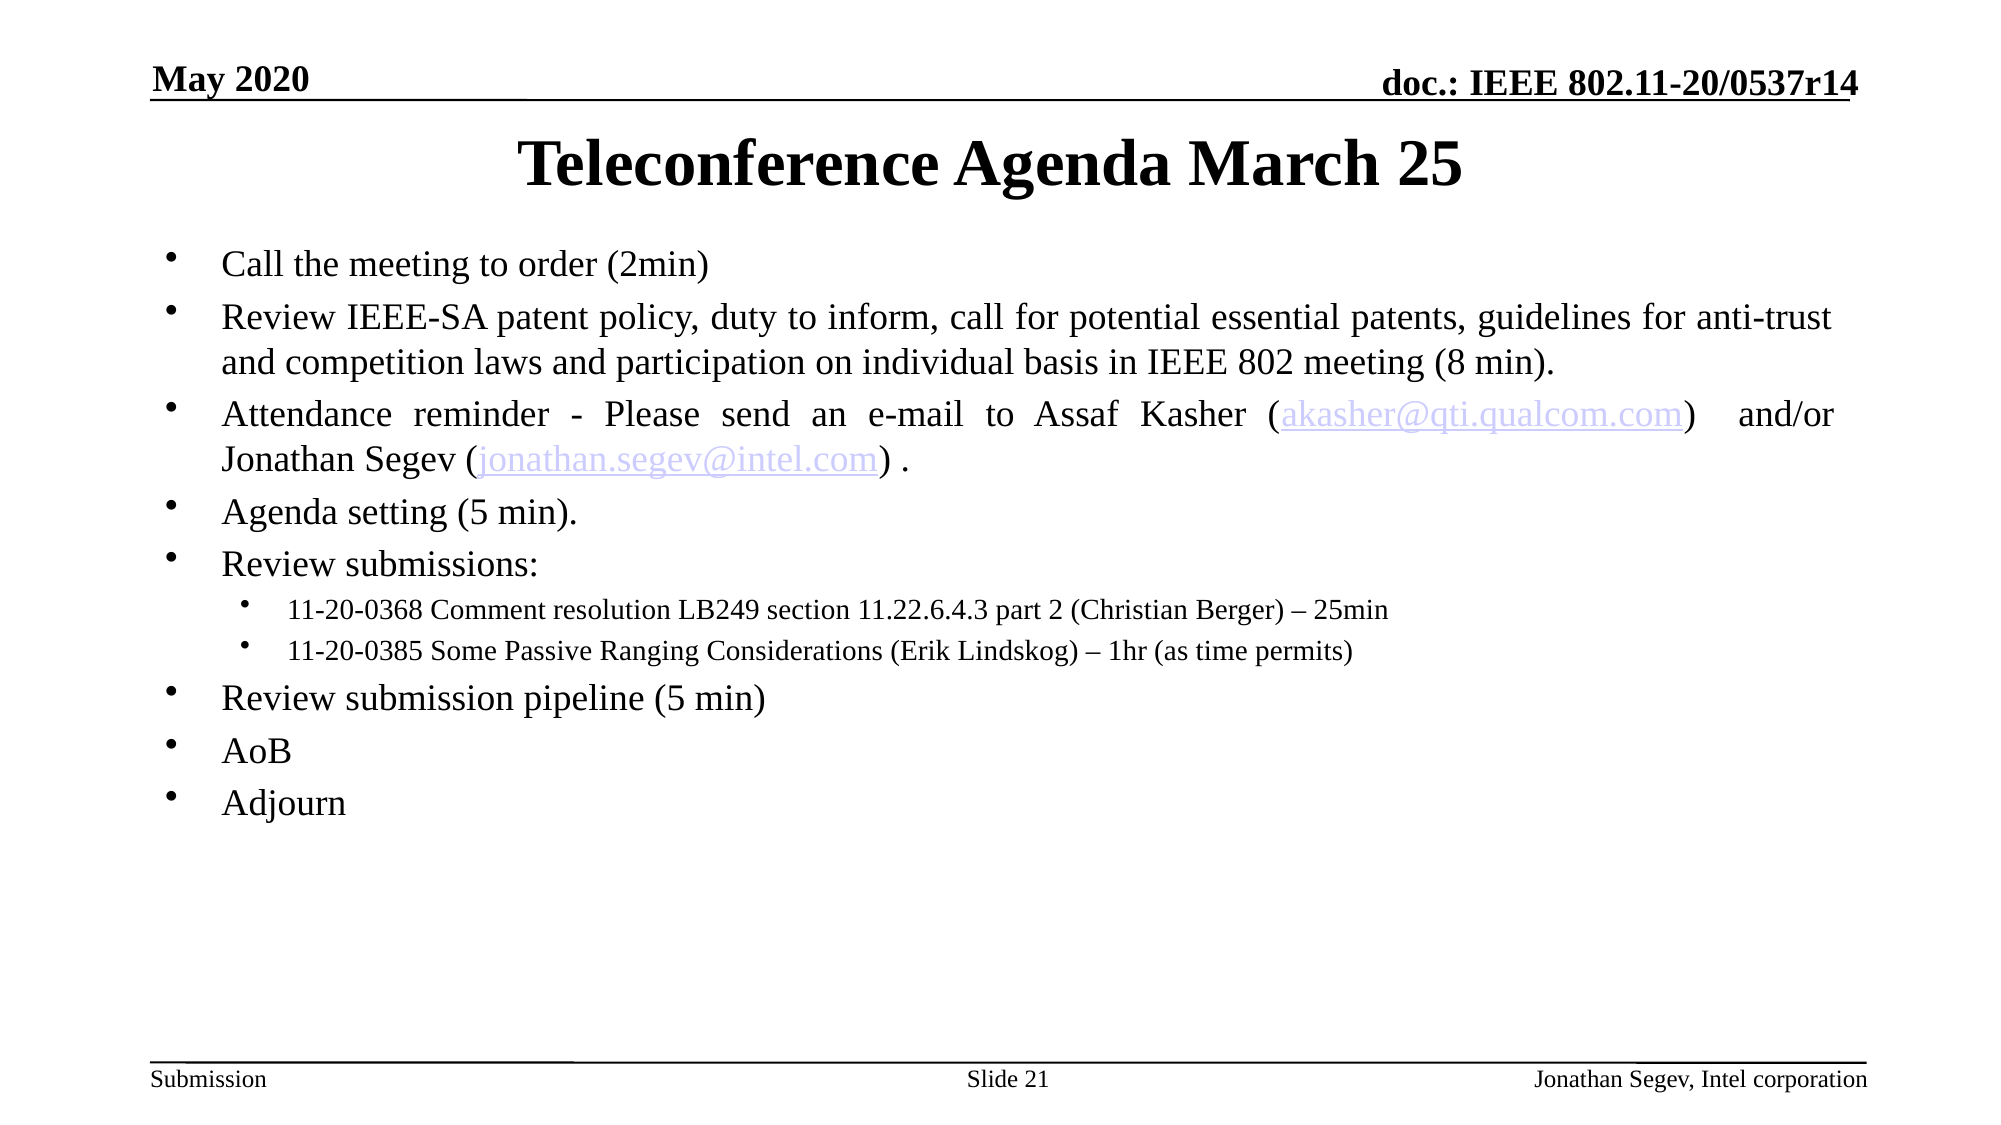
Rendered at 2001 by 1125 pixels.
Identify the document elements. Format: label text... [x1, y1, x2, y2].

footer Jonathan Segev, Intel corporation [1171, 1061, 1869, 1093]
title Teleconference Agenda March 25 [149, 112, 1850, 205]
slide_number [152, 54, 563, 100]
list Call the meeting to order (2min) Review IEEE-SA patent policy, duty to inform, call for potential essential patents, guidelines for anti-trust and competition laws and participation on individual basis in IEEE 802 meeting (8 min). Attendance reminder - Please send an e-mail to Assaf Kasher (akasher@qti.qualcom.com) and/or Jonathan Segev (jonathan.segev@intel.com) . Agenda setting (5 min). Review submissions: 11-20-0368 Comment resolution LB249 section 11.22.6.4.3 part 2 (Christian Berger) – 25min 11-20-0385 Some Passive Ranging Considerations (Erik Lindskog) – 1hr (as time permits) Review submission pipeline (5 min) AoB Adjourn [149, 231, 1850, 1000]
slide_number Slide 21 [950, 1061, 1067, 1123]
